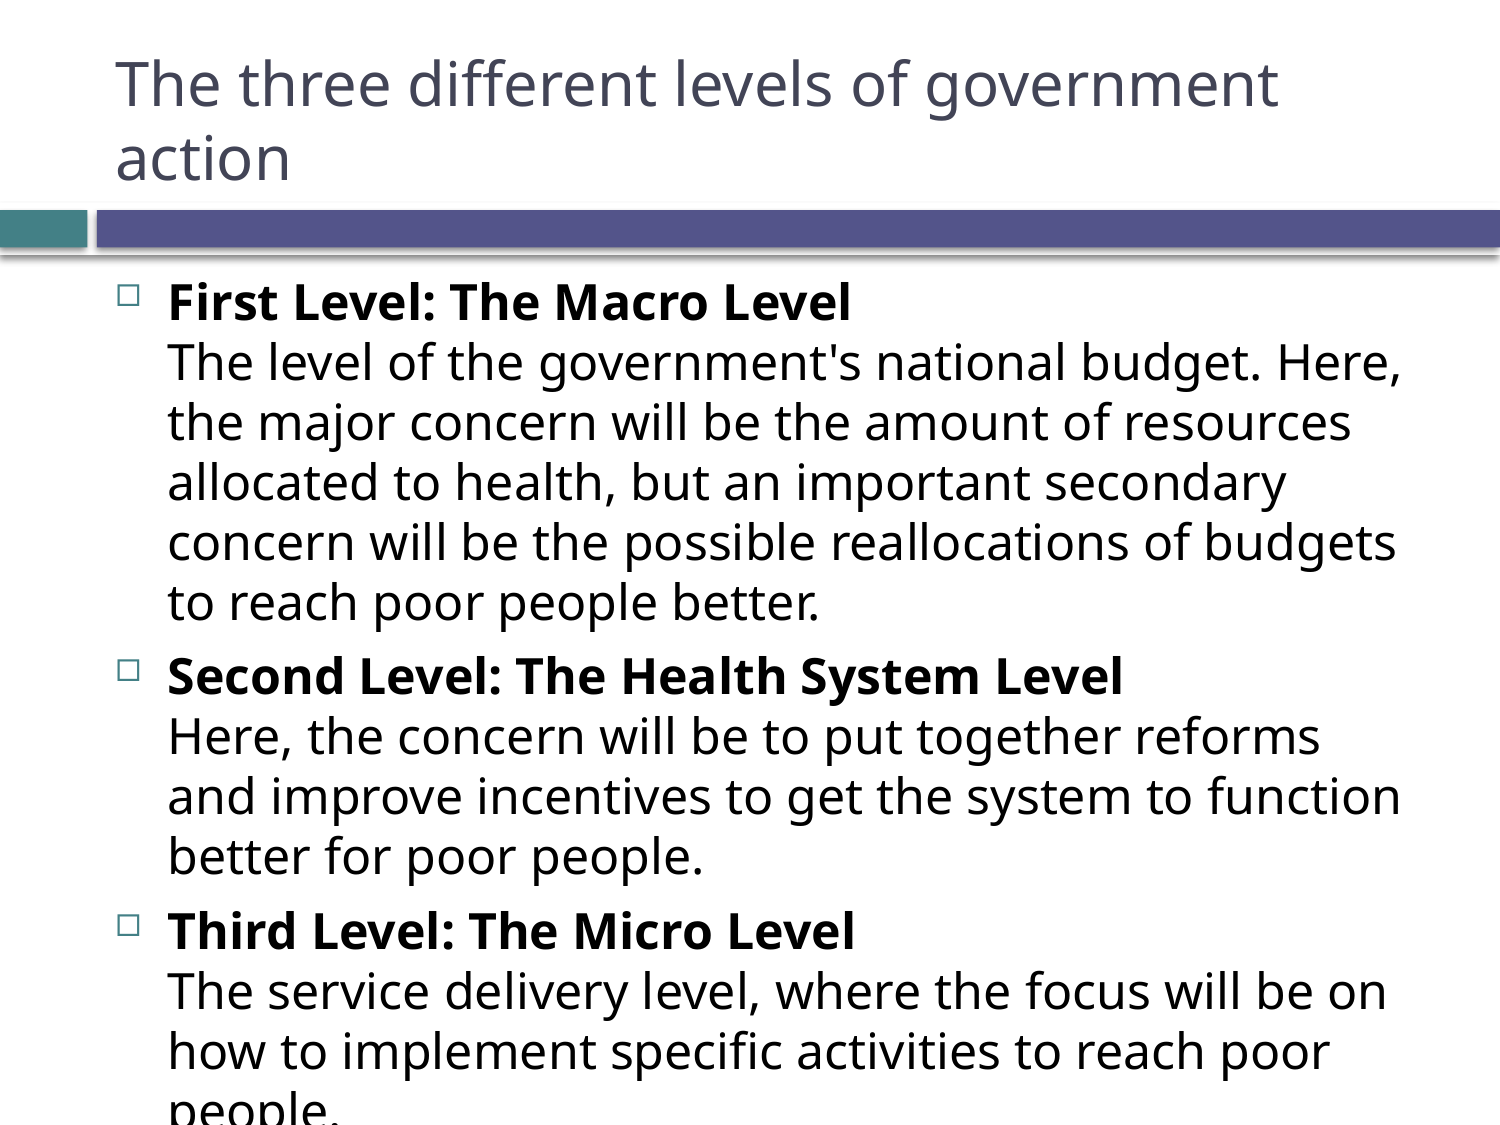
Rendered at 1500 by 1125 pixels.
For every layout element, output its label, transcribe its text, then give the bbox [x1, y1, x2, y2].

list First Level: The Macro Level The level of the government's national budget. Here, the major concern will be the amount of resources allocated to health, but an important secondary concern will be the possible reallocations of budgets to reach poor people better. Second Level: The Health System Level Here, the concern will be to put together reforms and improve incentives to get the system to function better for poor people. Third Level: The Micro Level The service delivery level, where the focus will be on how to implement specific activities to reach poor people. Work at these three levels is interdependent [100, 262, 1438, 1000]
title The three different levels of government action [100, 37, 1438, 200]
